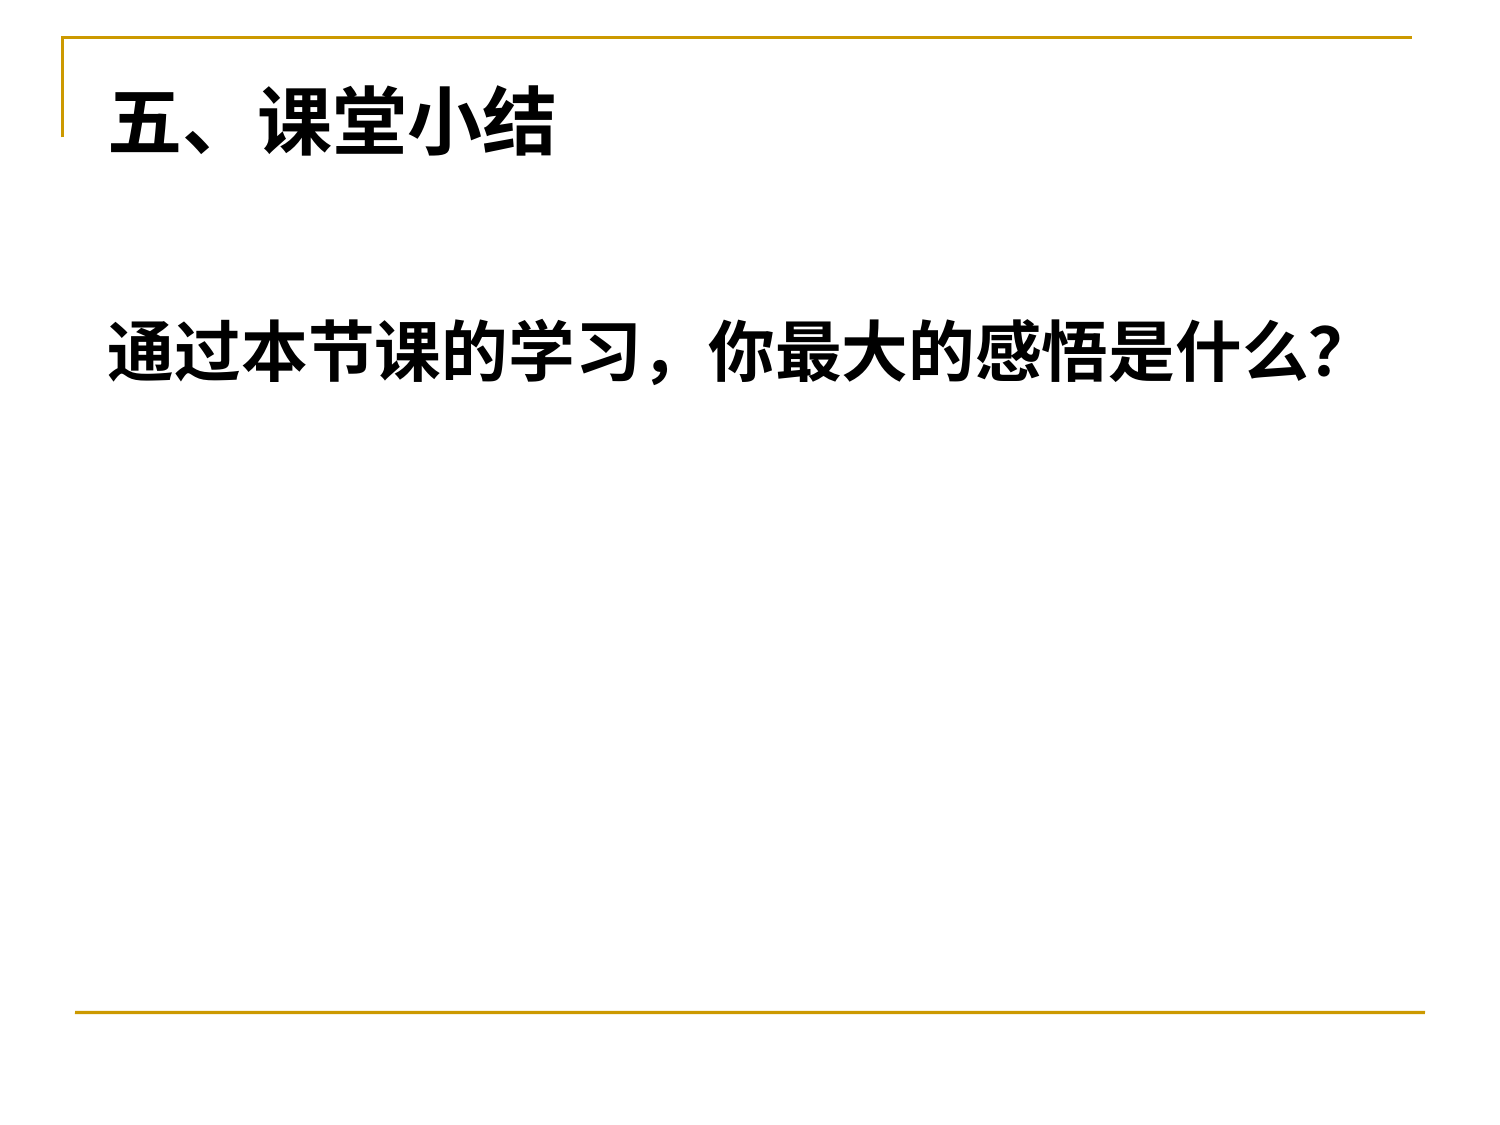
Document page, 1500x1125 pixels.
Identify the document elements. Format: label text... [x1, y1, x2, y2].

text_box 通过本节课的学习，你最大的感悟是什么？ [93, 302, 1417, 585]
text_box 五、课堂小结 [93, 67, 1500, 532]
